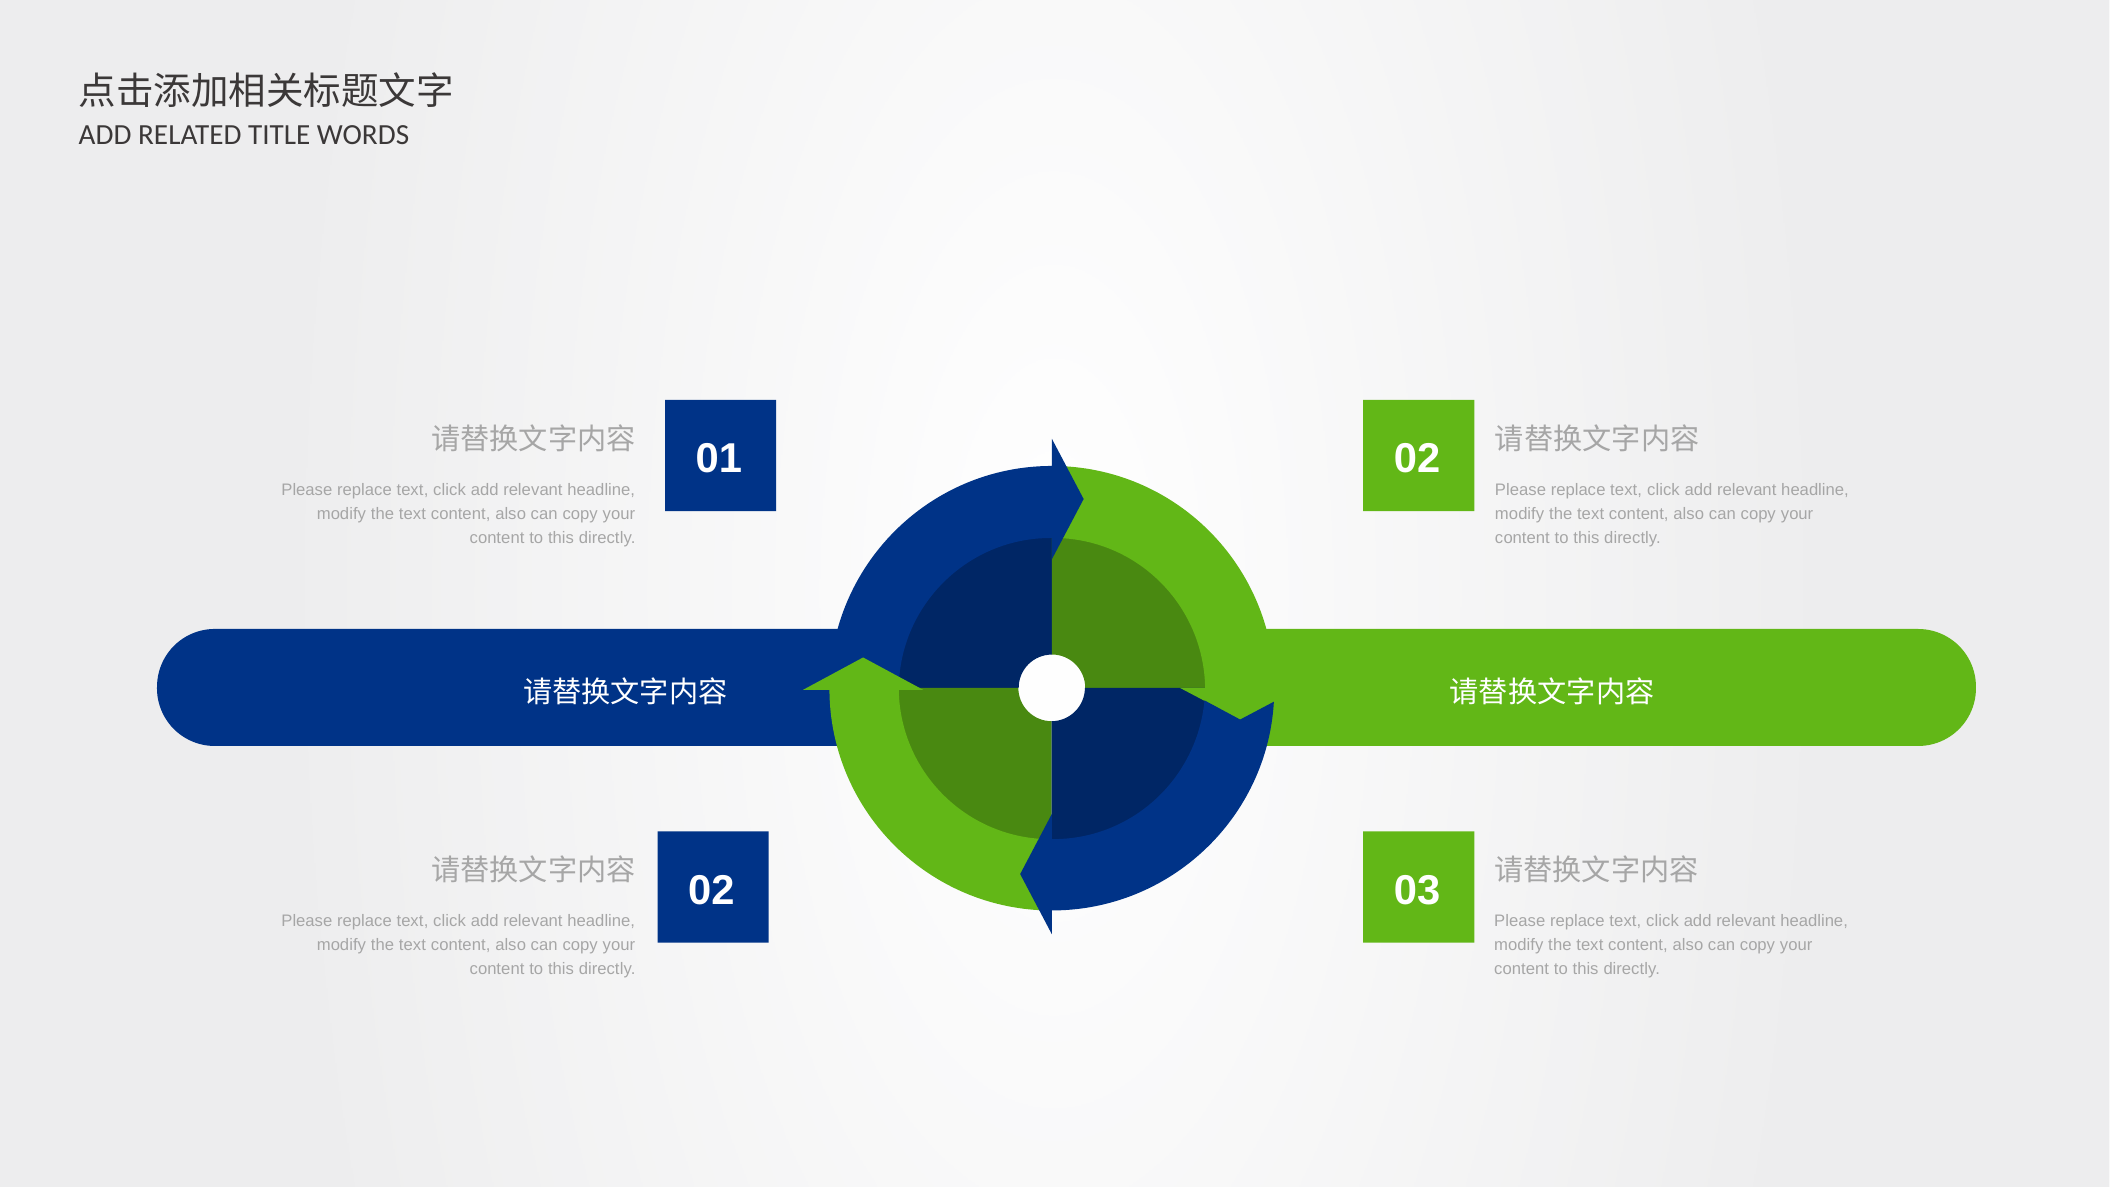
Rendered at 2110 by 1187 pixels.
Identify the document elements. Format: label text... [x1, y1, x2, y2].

picture [0, 0, 2110, 1187]
text_box 03 [1372, 845, 1462, 920]
text_box [656, 830, 770, 944]
text_box 请替换文字内容 [490, 668, 761, 707]
text_box 点击添加相关标题文字 [62, 59, 470, 121]
text_box [829, 438, 1084, 676]
text_box Please replace text, click add relevant headline, modify the text content, also can copy your content to this directly. [1495, 474, 1858, 575]
text_box [900, 539, 1051, 687]
text_box [1064, 466, 1301, 719]
text_box Please replace text, click add relevant headline, modify the text content, also can copy your content to this directly. [1494, 906, 1857, 1007]
text_box 02 [1372, 413, 1462, 489]
text_box [1267, 628, 1976, 746]
text_box 请替换文字内容 [1494, 839, 1764, 892]
text_box 请替换文字内容 [1495, 408, 1765, 461]
text_box 01 [673, 413, 764, 489]
text_box [156, 628, 837, 746]
text_box [899, 687, 1051, 838]
text_box 请替换文字内容 [1417, 668, 1688, 707]
text_box Please replace text, click add relevant headline, modify the text content, also can copy your content to this directly. [267, 474, 636, 575]
text_box [1362, 399, 1475, 512]
text_box [664, 399, 777, 512]
text_box ADD RELATED TITLE WORDS [62, 107, 426, 159]
text_box [803, 657, 1039, 911]
text_box 02 [666, 845, 757, 920]
text_box Please replace text, click add relevant headline, modify the text content, also can copy your content to this directly. [267, 906, 636, 1007]
text_box [1020, 700, 1274, 935]
text_box [1051, 539, 1205, 687]
text_box [1051, 687, 1204, 839]
text_box 请替换文字内容 [381, 839, 636, 892]
text_box 请替换文字内容 [381, 408, 636, 461]
text_box [1362, 830, 1475, 944]
